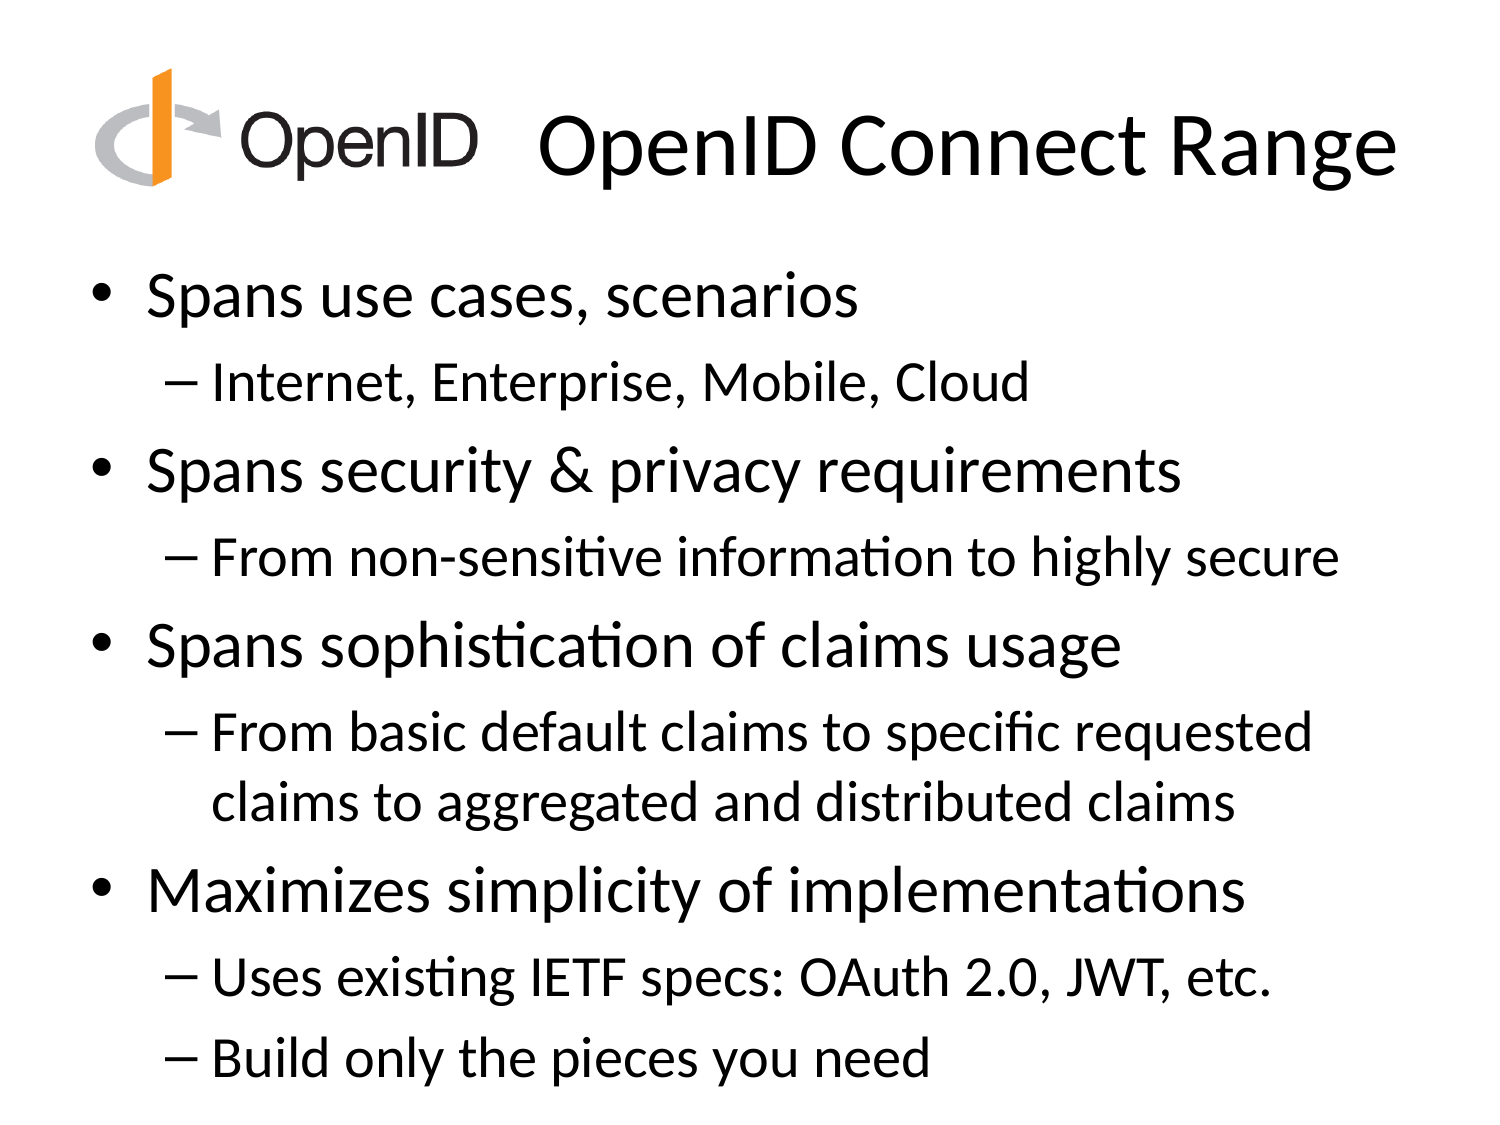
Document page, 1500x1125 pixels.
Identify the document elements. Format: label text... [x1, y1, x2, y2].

list Spans use cases, scenarios Internet, Enterprise, Mobile, Cloud Spans security & privacy requirements From non-sensitive information to highly secure Spans sophistication of claims usage From basic default claims to specific requested claims to aggregated and distributed claims Maximizes simplicity of implementations Uses existing IETF specs: OAuth 2.0, JWT, etc. Build only the pieces you need [75, 243, 1425, 1107]
title OpenID Connect Range [512, 45, 1425, 233]
picture [64, 44, 513, 225]
